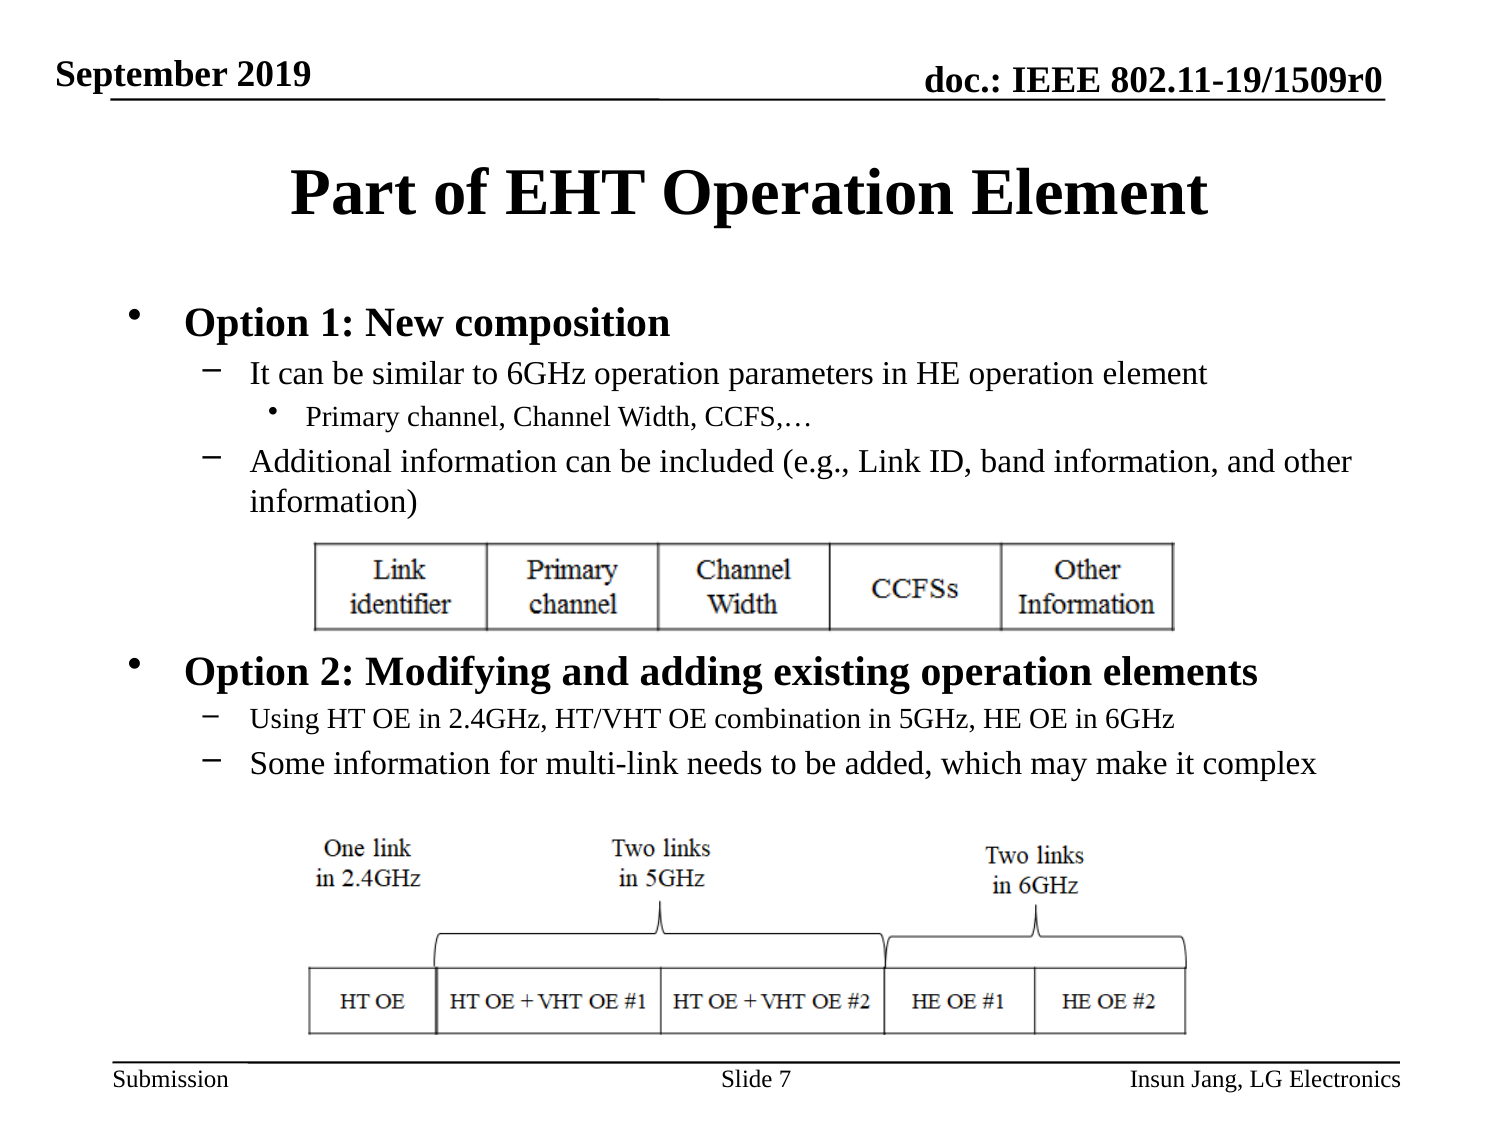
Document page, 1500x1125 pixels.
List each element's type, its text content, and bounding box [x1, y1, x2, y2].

list Option 1: New composition It can be similar to 6GHz operation parameters in HE operation element Primary channel, Channel Width, CCFS,… Additional information can be included (e.g., Link ID, band information, and other information) Option 2: Modifying and adding existing operation elements Using HT OE in 2.4GHz, HT/VHT OE combination in 5GHz, HE OE in 6GHz Some information for multi-link needs to be added, which may make it complex [112, 287, 1388, 1000]
title Part of EHT Operation Element [112, 112, 1388, 263]
footer Insun Jang, LG Electronics [1125, 1061, 1402, 1093]
picture [313, 540, 1175, 640]
slide_number Slide 7 [712, 1061, 800, 1093]
picture [299, 824, 1188, 1036]
